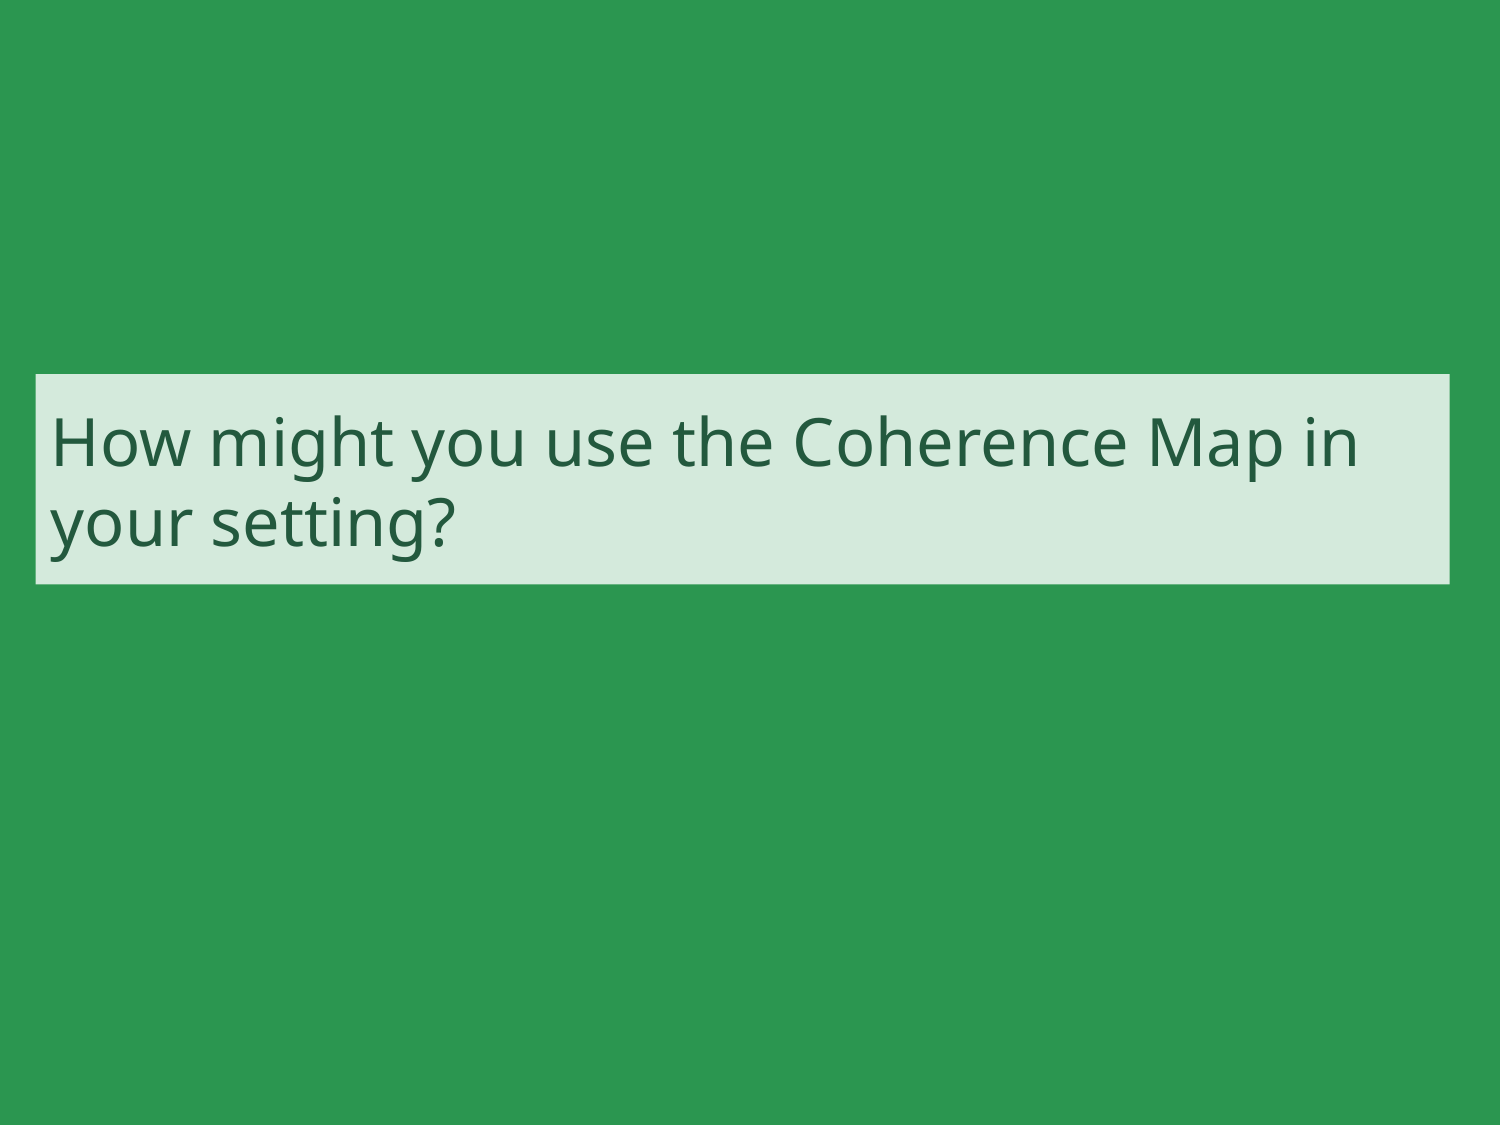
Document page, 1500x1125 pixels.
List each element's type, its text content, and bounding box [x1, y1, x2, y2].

title How might you use the Coherence Map in your setting? [35, 374, 1450, 585]
